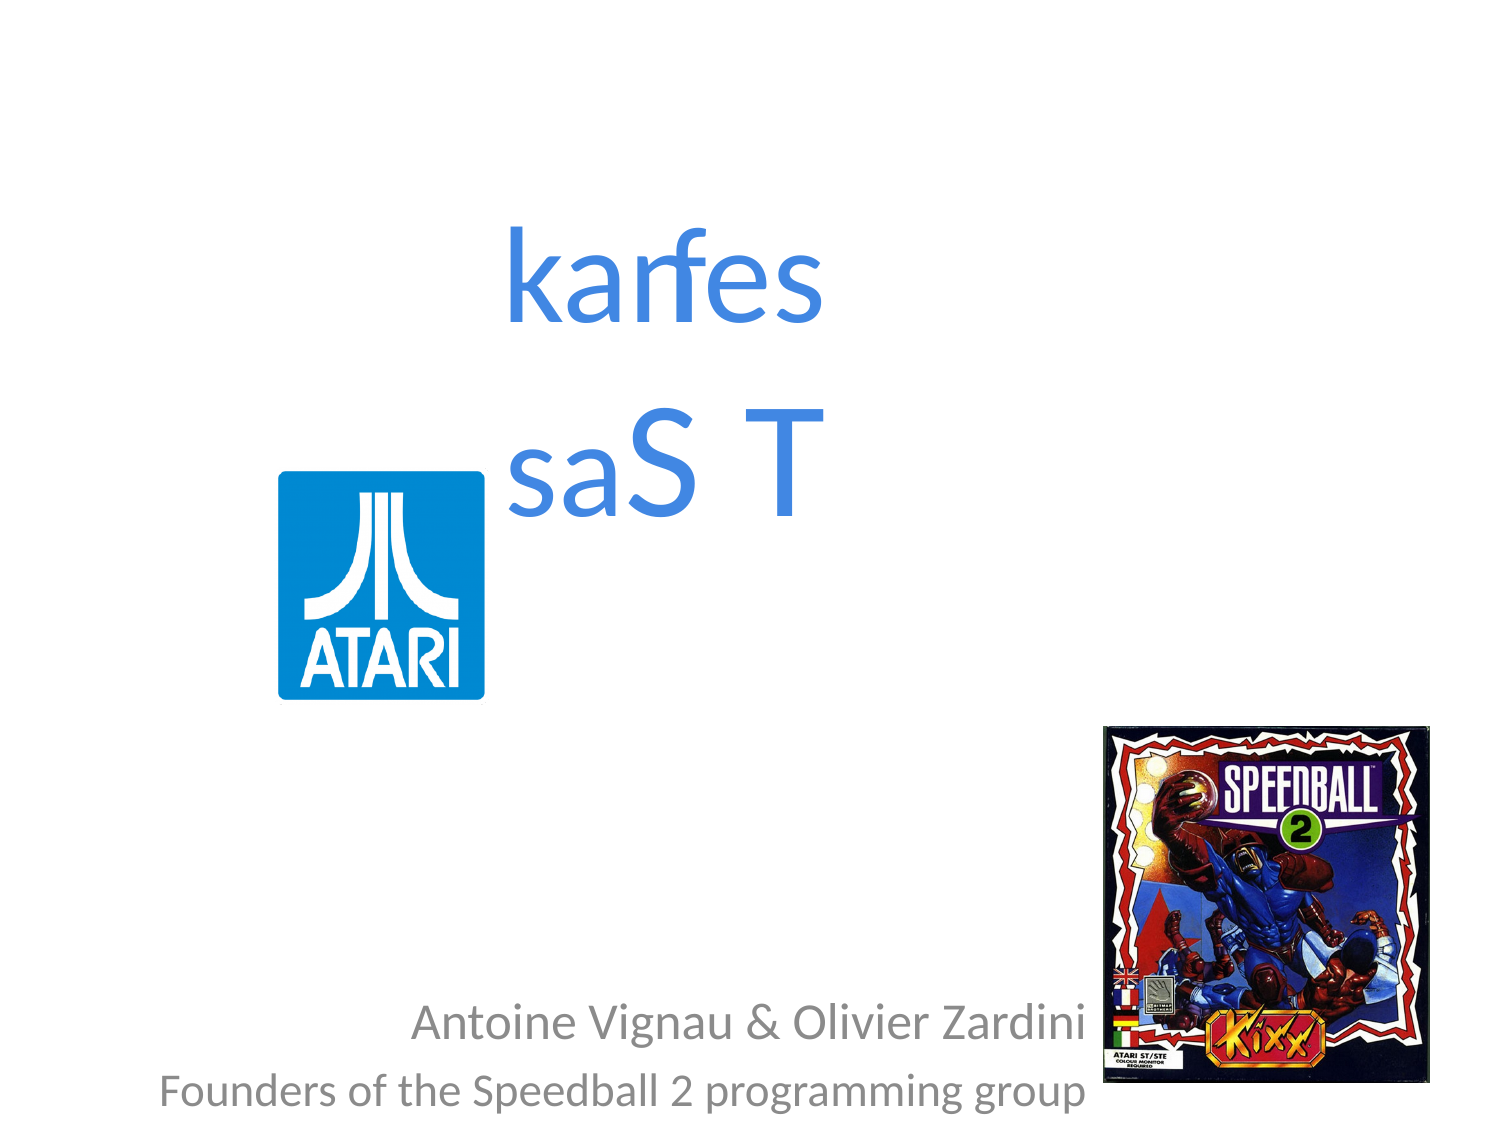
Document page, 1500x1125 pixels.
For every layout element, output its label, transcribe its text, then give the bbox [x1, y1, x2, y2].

picture [1102, 725, 1430, 1083]
subtitle Antoine Vignau & Olivier Zardini Founders of the Speedball 2 programming group [53, 979, 1104, 1125]
picture [274, 466, 489, 706]
title kansaS [465, 29, 590, 705]
text_box fesT [590, 29, 842, 705]
